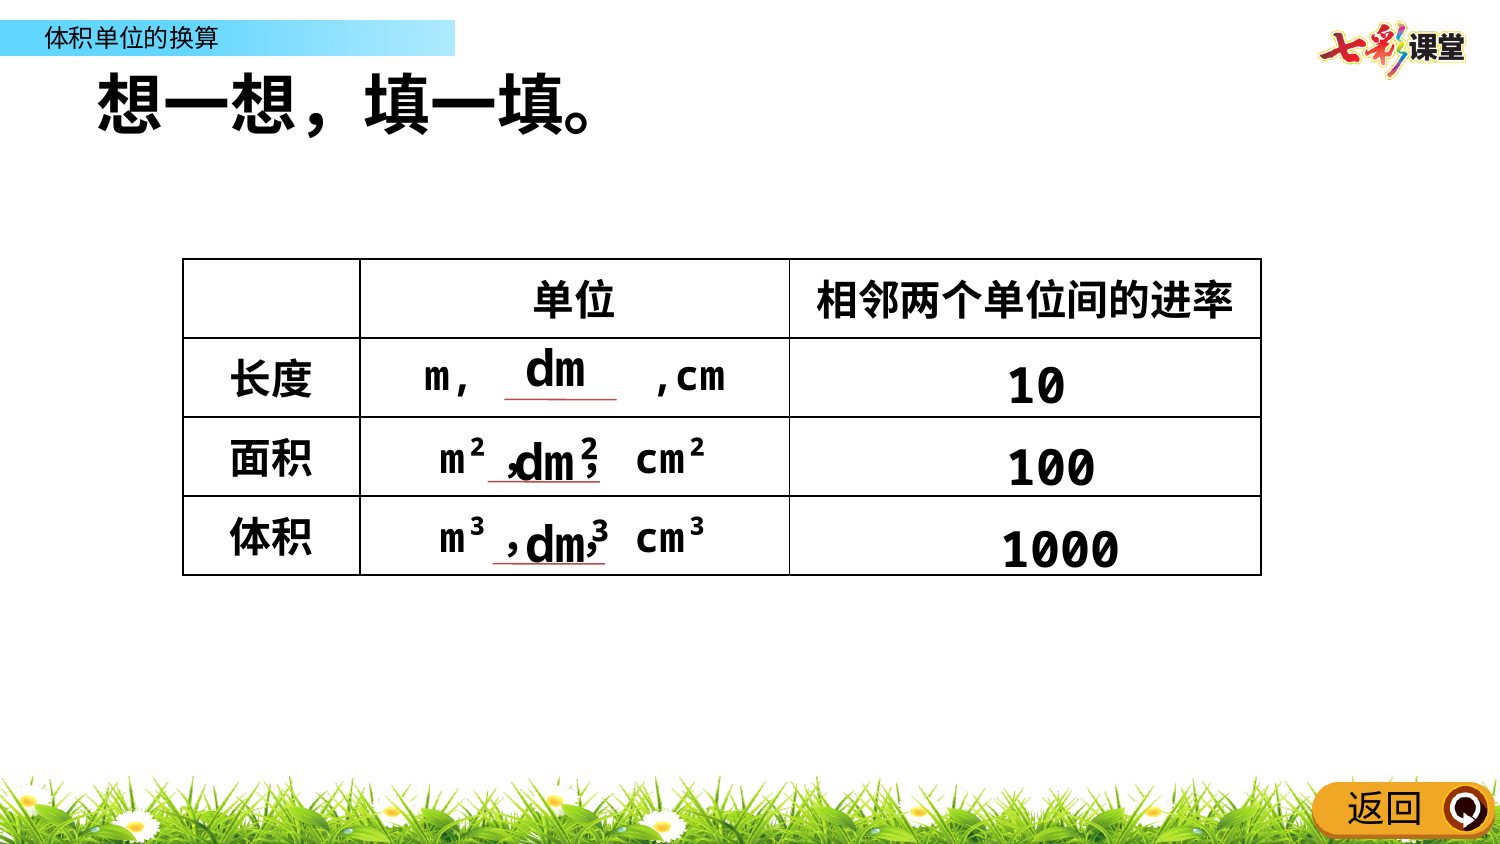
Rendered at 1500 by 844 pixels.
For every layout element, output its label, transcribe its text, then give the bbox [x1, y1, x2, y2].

table_cell 体积 [184, 497, 359, 574]
text_box dm [511, 329, 640, 404]
table_header 相邻两个单位间的进率 [790, 260, 1260, 337]
table_cell m³， ，cm³ [361, 497, 789, 574]
picture [0, 776, 1500, 844]
text_box 1000 [986, 509, 1170, 585]
text_box dm³ [511, 505, 640, 580]
table_cell [790, 497, 1260, 574]
text_box 100 [991, 427, 1121, 503]
table_cell m²， ，cm² [361, 418, 789, 495]
picture [1316, 20, 1468, 80]
table_cell m, ,cm [361, 339, 789, 416]
table_cell [790, 339, 1260, 416]
table_cell 面积 [184, 418, 359, 495]
table_cell 长度 [184, 339, 359, 416]
text_box 想一想，填一填。 [82, 55, 727, 151]
text_box 10 [991, 345, 1121, 421]
table_header [184, 260, 359, 337]
table_cell [790, 418, 1260, 495]
text_box dm² [499, 423, 629, 498]
table_header 单位 [361, 260, 789, 337]
